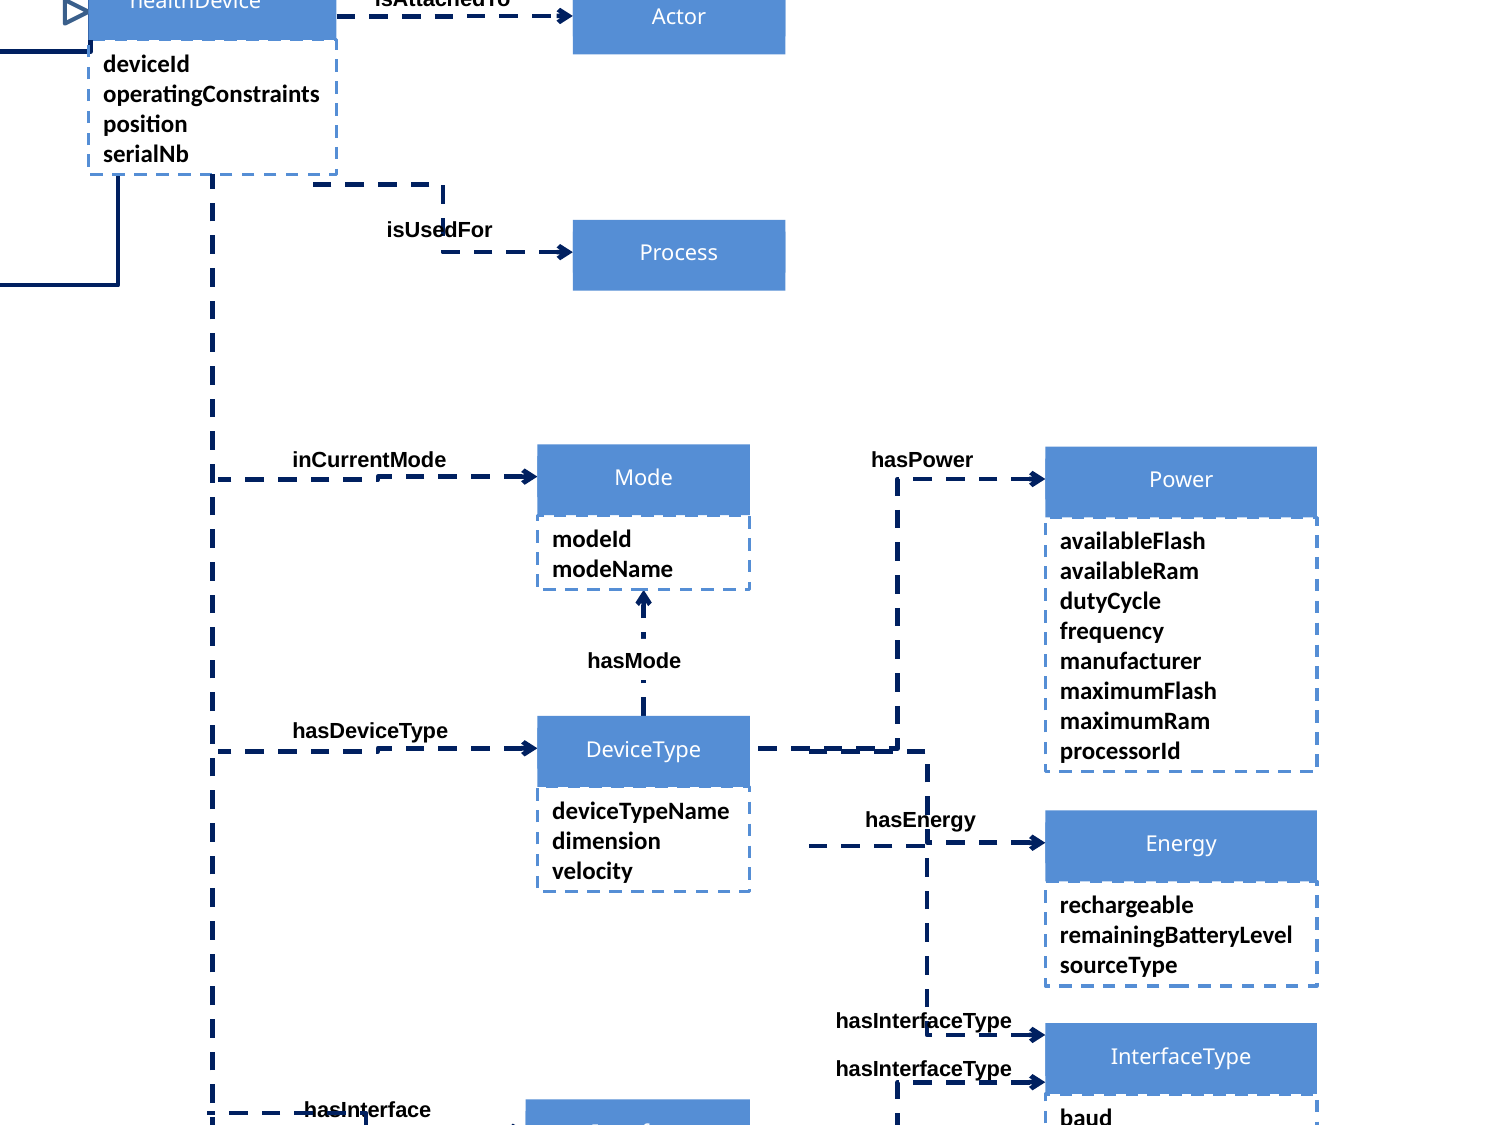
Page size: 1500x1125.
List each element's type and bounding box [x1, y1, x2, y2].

text_box [0, 0, 1318, 1125]
